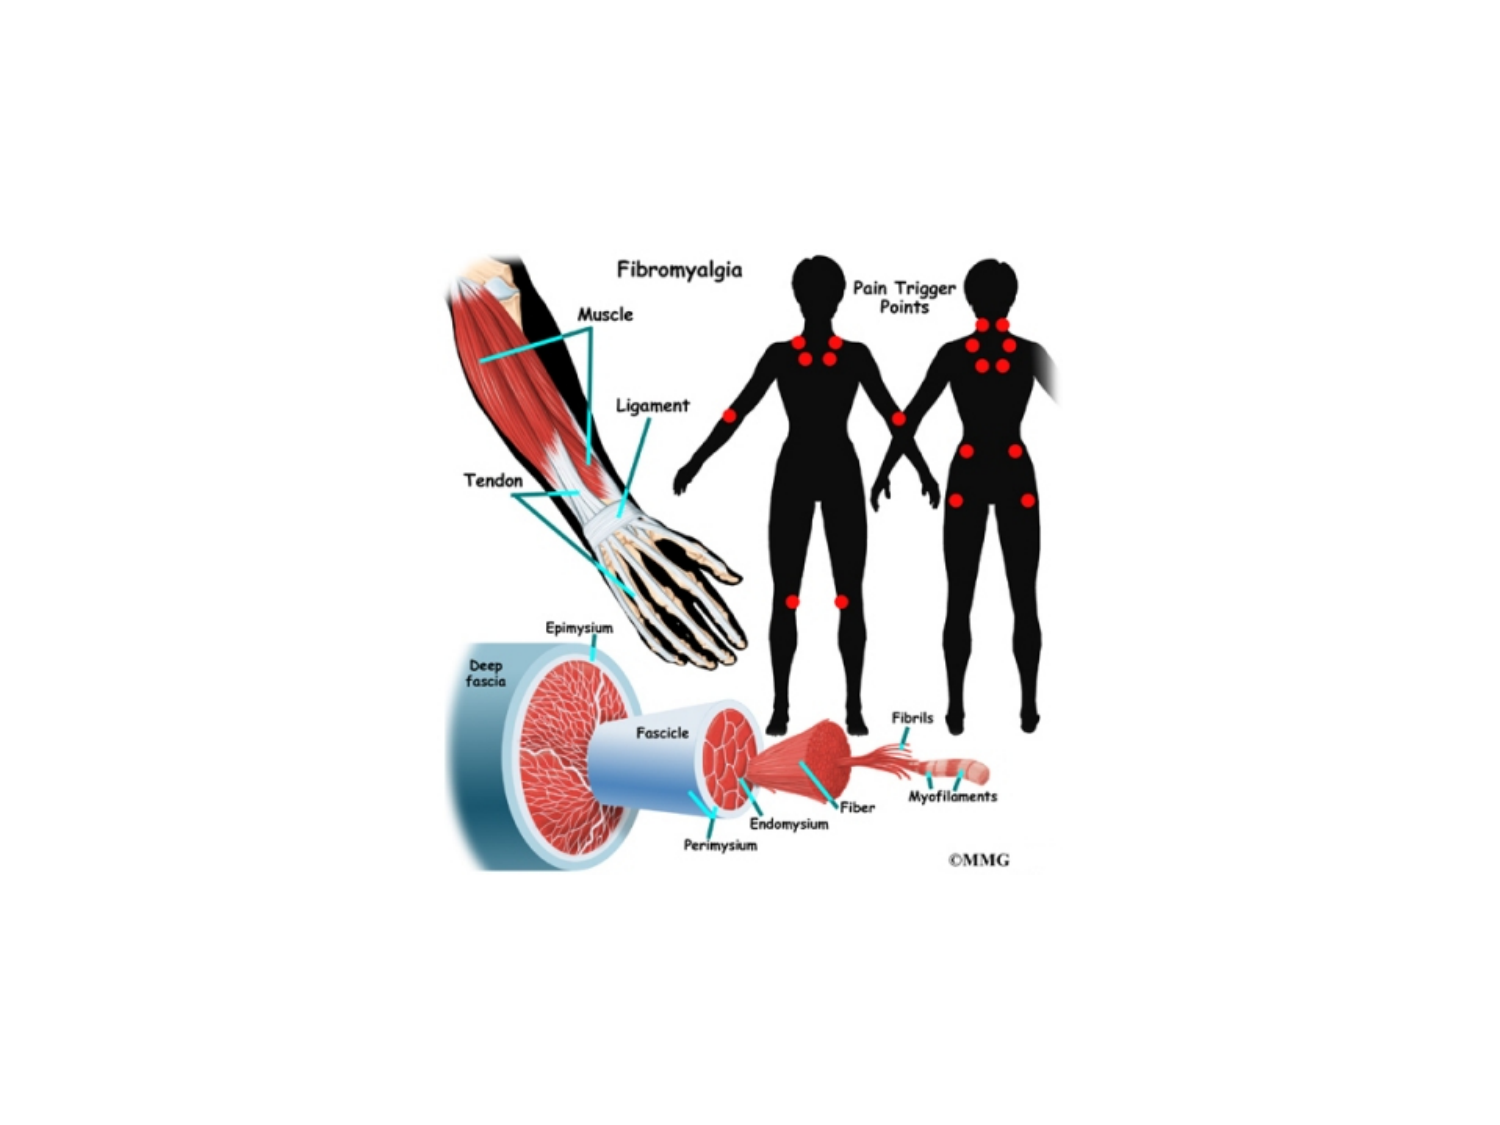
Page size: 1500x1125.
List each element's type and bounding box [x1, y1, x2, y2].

picture [437, 249, 1063, 876]
